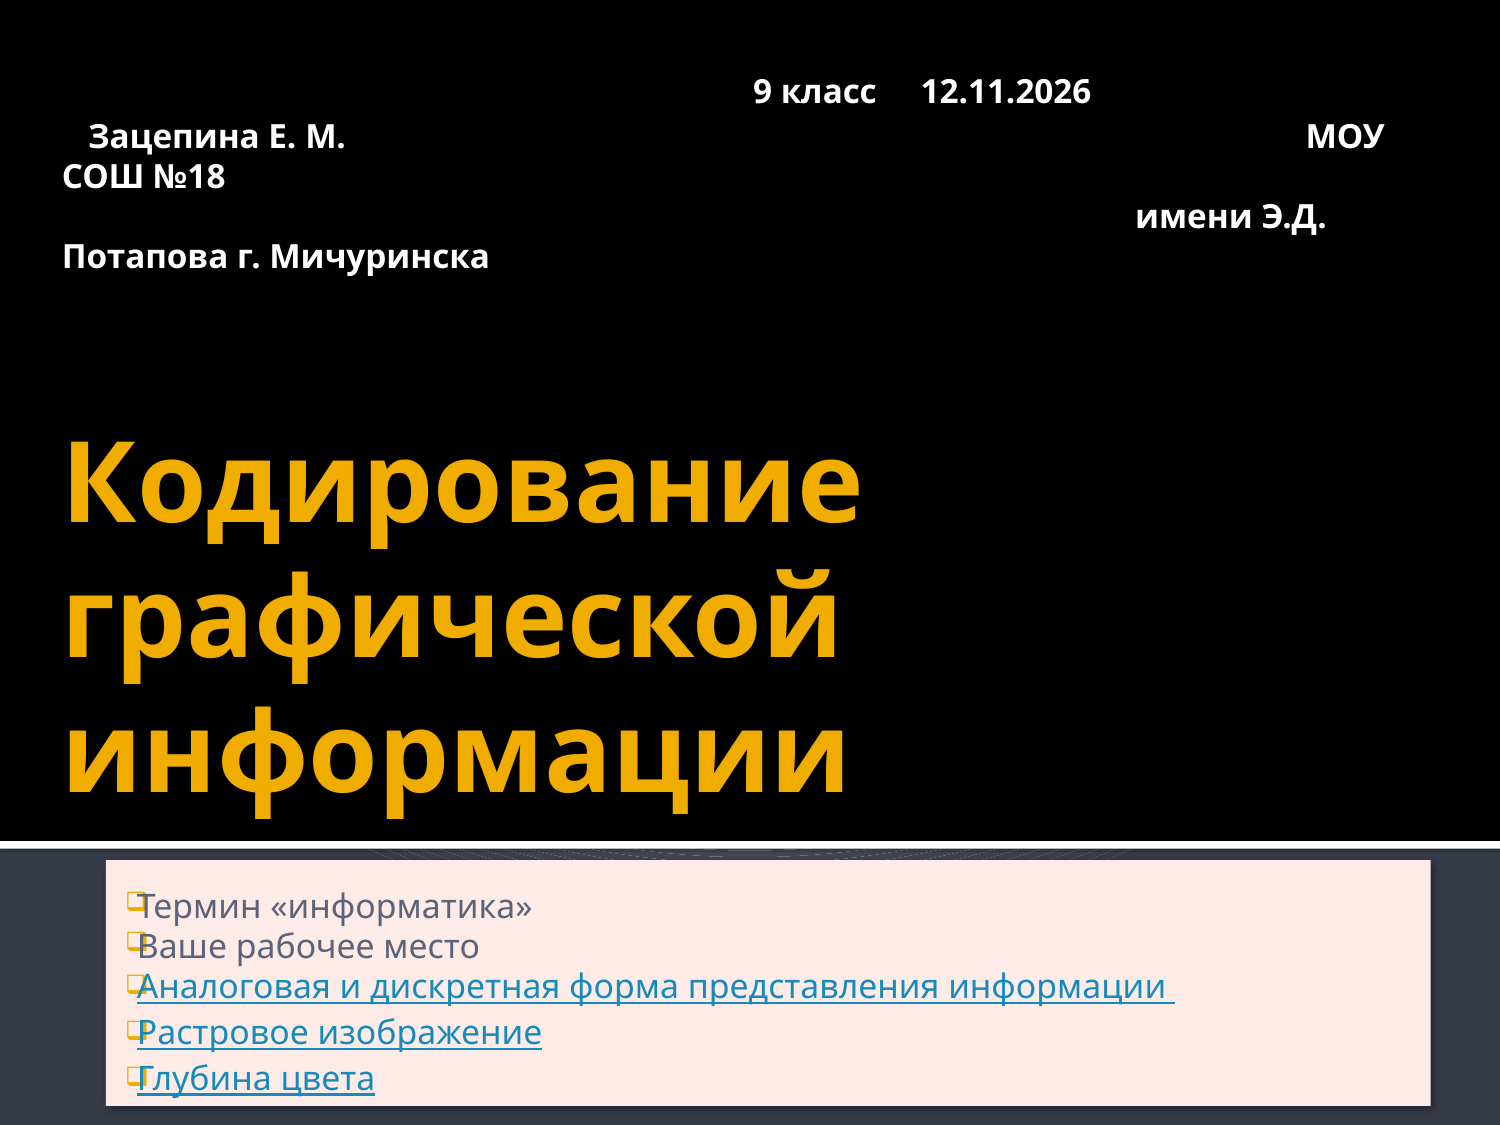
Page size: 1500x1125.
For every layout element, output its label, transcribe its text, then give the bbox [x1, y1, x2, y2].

title 9 класс 04.11.2011 Зацепина Е. М. МОУ СОШ №18 имени Э.Д. Потапова г. Мичуринска Кодирование графической информации [46, 70, 1472, 825]
subtitle Термин «информатика» Ваше рабочее место Аналоговая и дискретная форма представления информации Растровое изображение Глубина цвета [105, 860, 1431, 1106]
